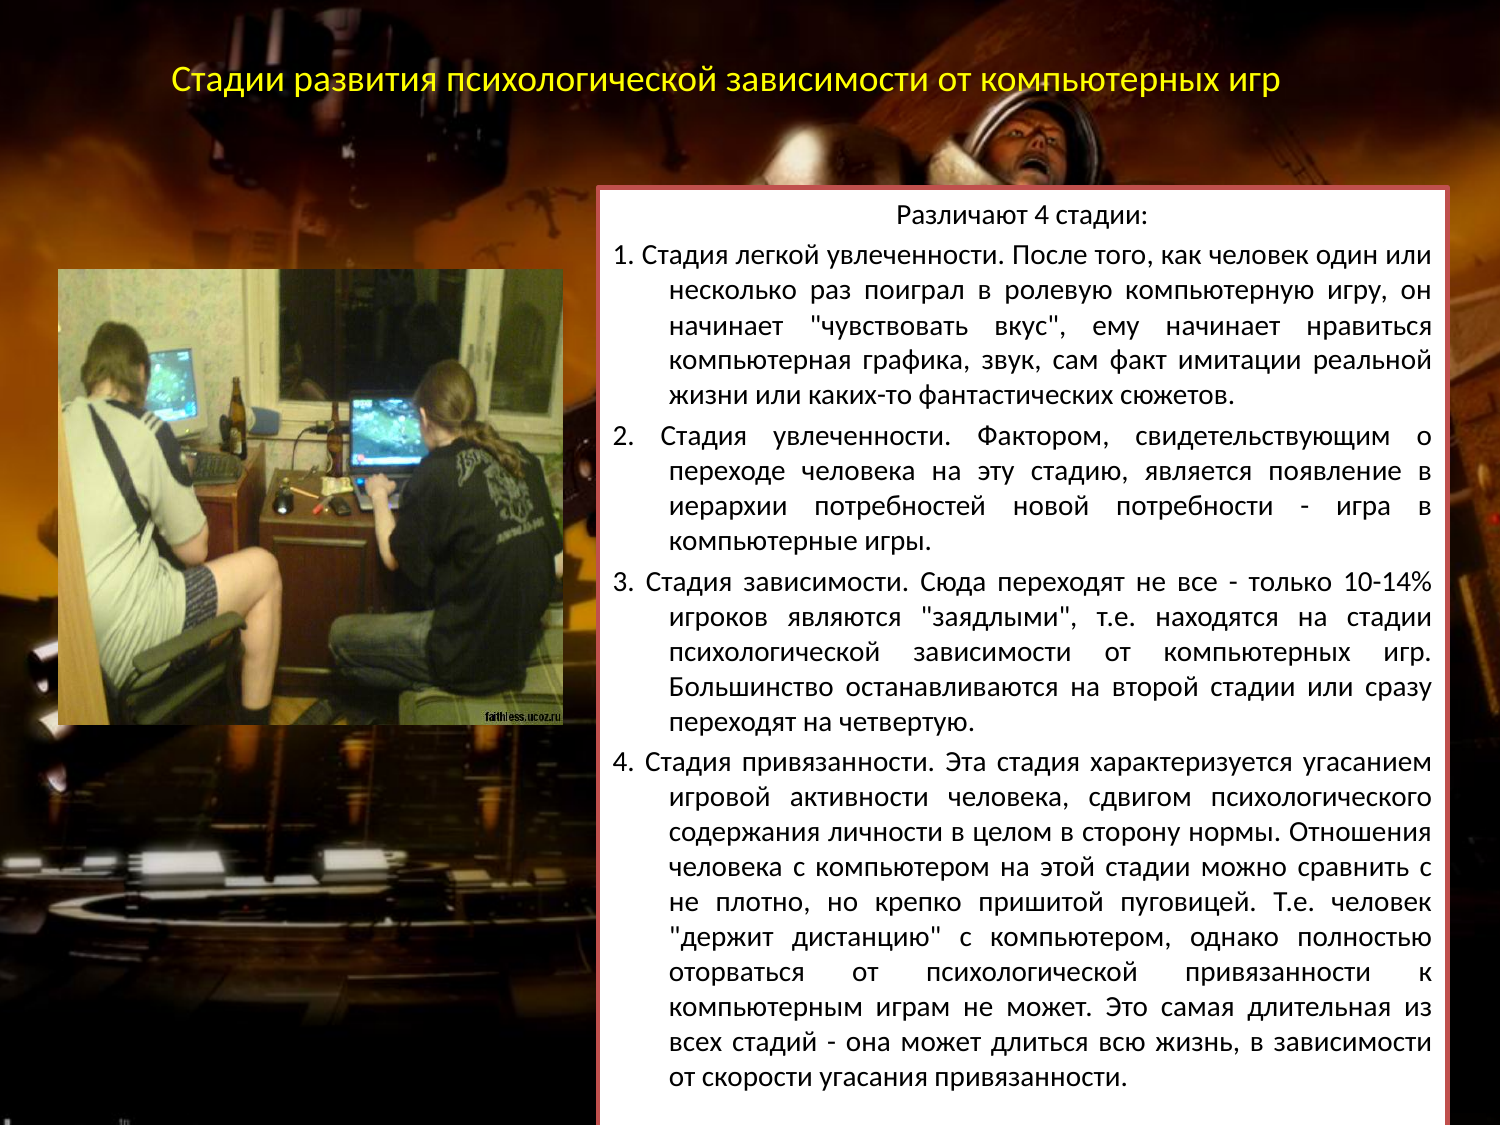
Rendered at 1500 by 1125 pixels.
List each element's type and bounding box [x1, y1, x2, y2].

list [58, 269, 563, 725]
picture [0, 0, 1500, 1125]
